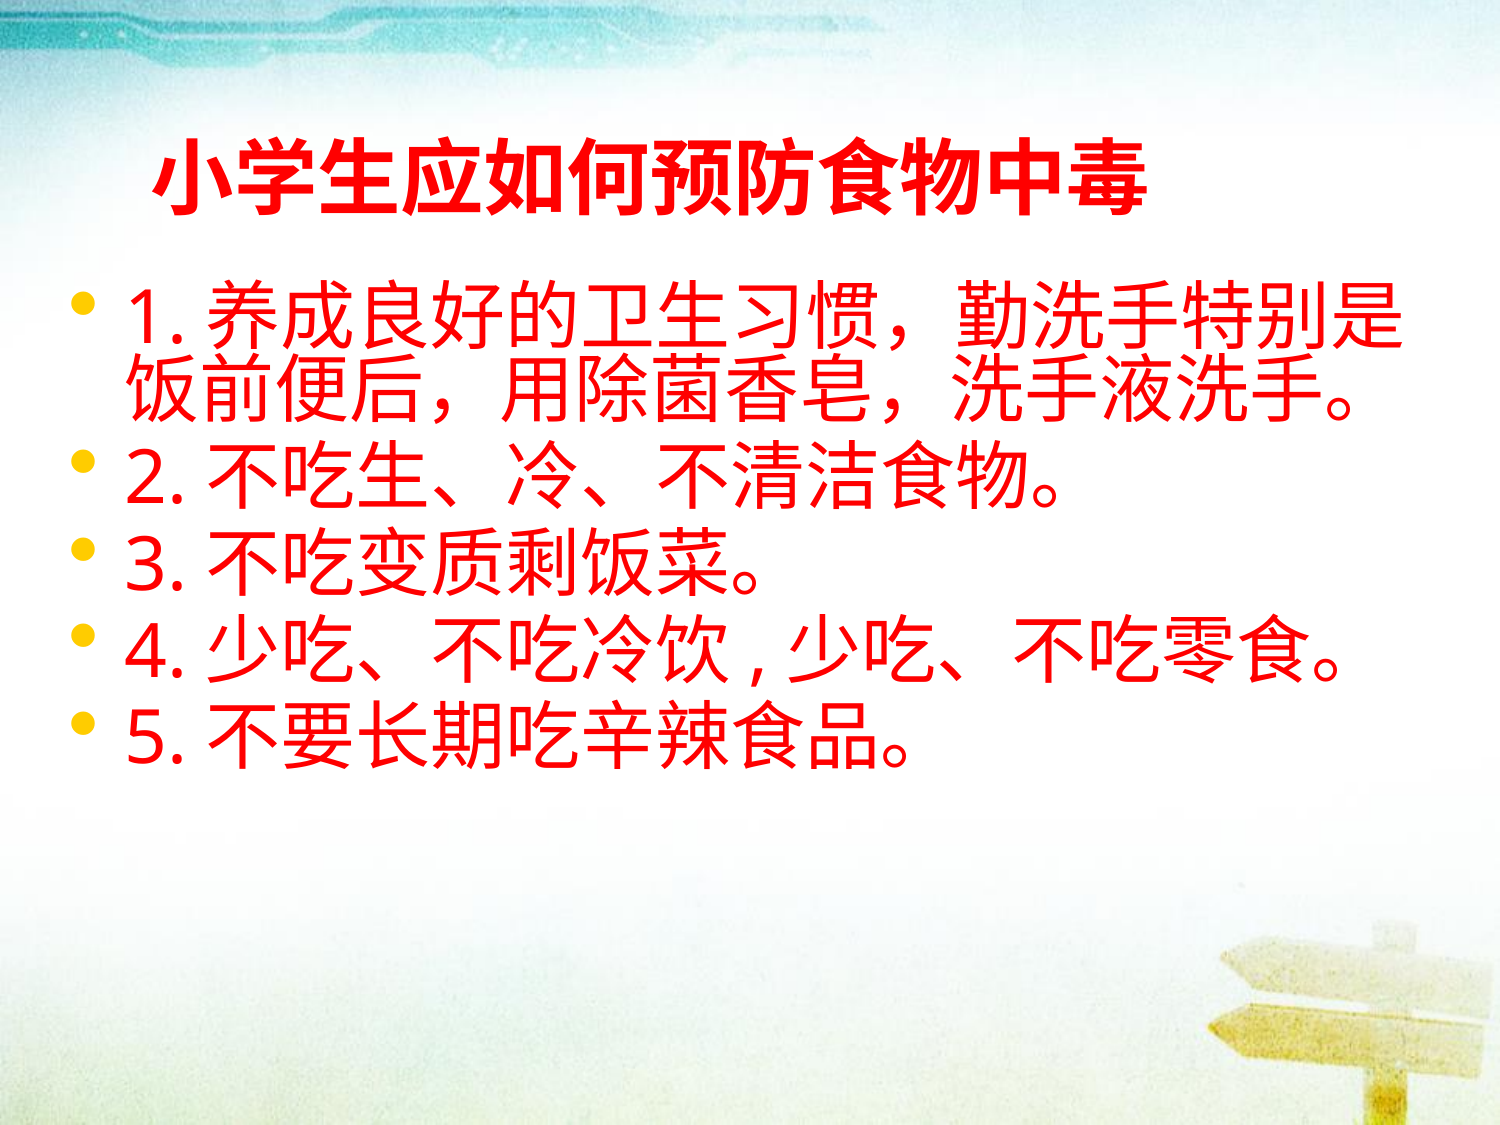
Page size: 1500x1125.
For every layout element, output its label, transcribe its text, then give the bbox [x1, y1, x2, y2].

title 小学生应如何预防食物中毒 [135, 160, 1331, 191]
picture [0, 0, 1500, 1125]
list 1.养成良好的卫生习惯，勤洗手特别是饭前便后，用除菌香皂，洗手液洗手。 2.不吃生、冷、不清洁食物。 3.不吃变质剩饭菜。 4.少吃、不吃冷饮,少吃、不吃零食。 5.不要长期吃辛辣食品。 [53, 278, 1459, 1022]
